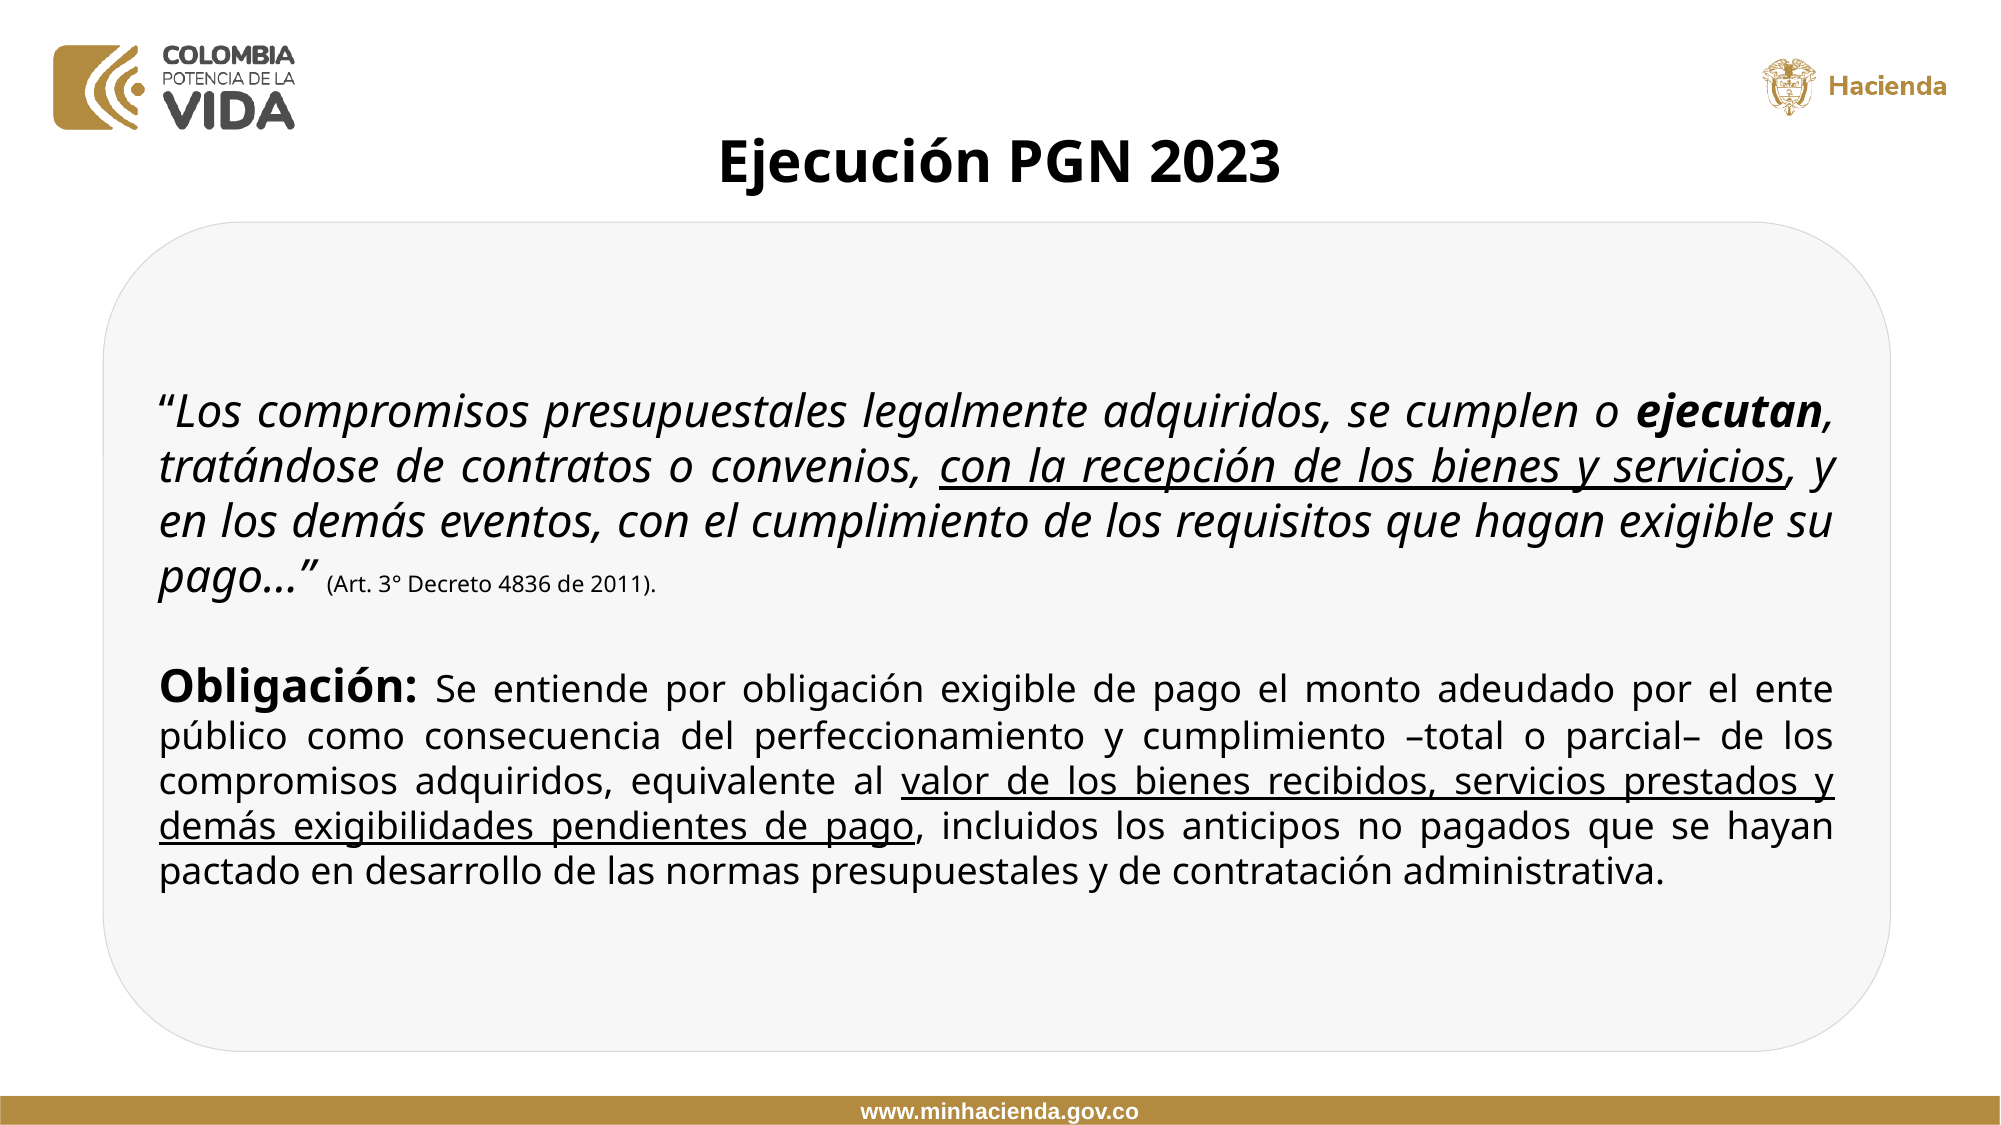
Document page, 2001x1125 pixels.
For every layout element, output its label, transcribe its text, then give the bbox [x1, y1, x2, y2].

picture [0, 0, 2001, 1125]
text_box www.minhacienda.gov.co [845, 1089, 1155, 1125]
text_box “Los compromisos presupuestales legalmente adquiridos, se cumplen o ejecutan, tratándose de contratos o convenios, con la recepción de los bienes y servicios, y en los demás eventos, con el cumplimiento de los requisitos que hagan exigible su pago…” (Art. 3° Decreto 4836 de 2011). Obligación: Se entiende por obligación exigible de pago el monto adeudado por el ente público como consecuencia del perfeccionamiento y cumplimiento –total o parcial– de los compromisos adquiridos, equivalente al valor de los bienes recibidos, servicios prestados y demás exigibilidades pendientes de pago, incluidos los anticipos no pagados que se hayan pactado en desarrollo de las normas presupuestales y de contratación administrativa. [102, 221, 1892, 1052]
title Ejecución PGN 2023 [249, 121, 1750, 204]
